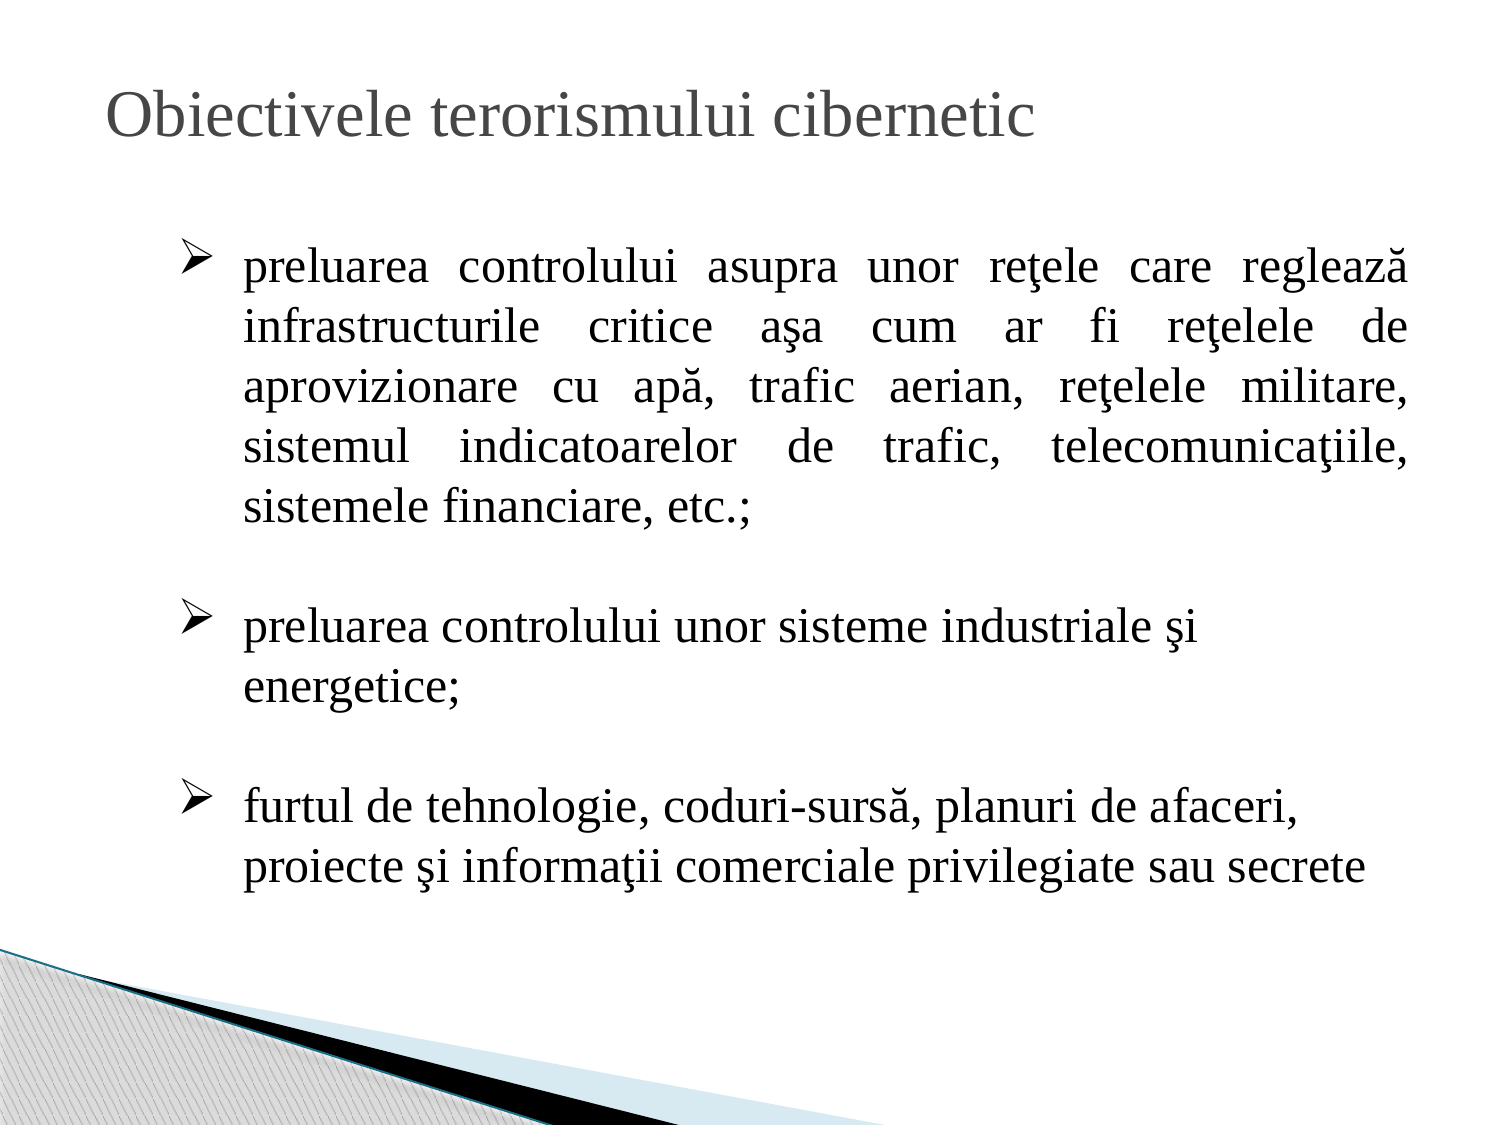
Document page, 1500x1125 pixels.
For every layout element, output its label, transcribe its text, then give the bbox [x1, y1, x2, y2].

text_box Obiectivele terorismului cibernetic [90, 62, 1053, 158]
text_box preluarea controlului asupra unor reţele care reglează infrastructurile critice aşa cum ar fi reţelele de aprovizionare cu apă, trafic aerian, reţelele militare, sistemul indicatoarelor de trafic, telecomunicaţiile, sistemele financiare, etc.; preluarea controlului unor sisteme industriale şi energetice; furtul de tehnologie, coduri-sursă, planuri de afaceri, proiecte şi informaţii comerciale privilegiate sau secrete [162, 224, 1425, 900]
